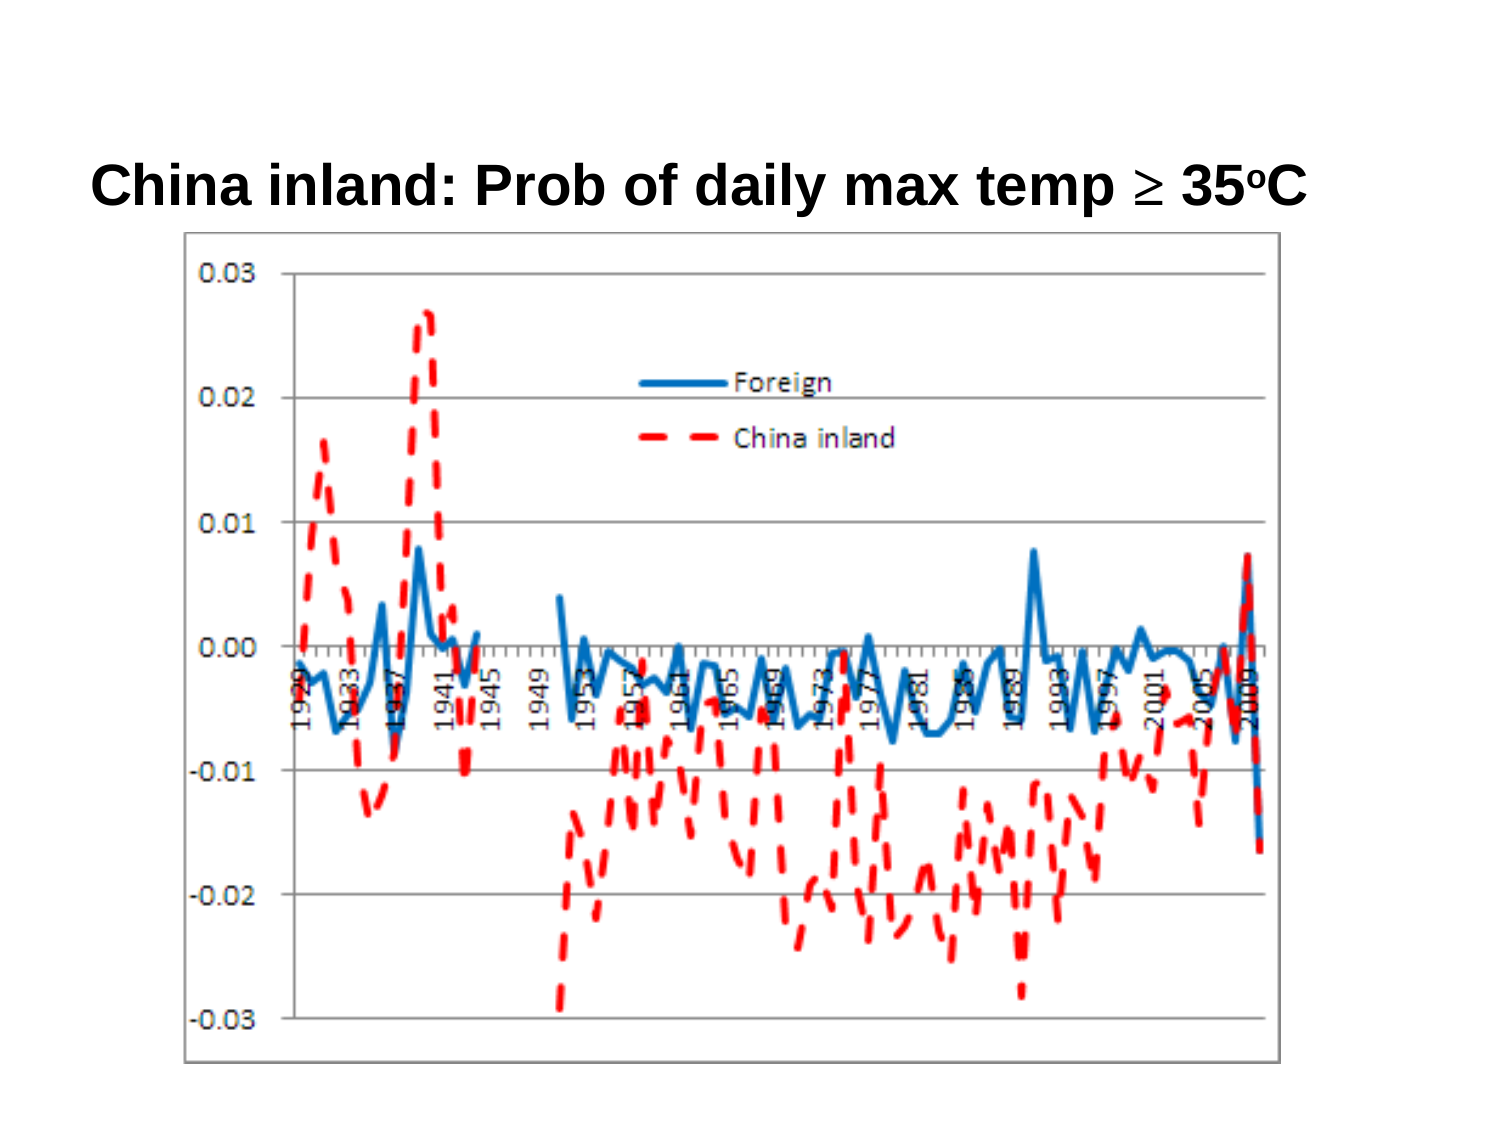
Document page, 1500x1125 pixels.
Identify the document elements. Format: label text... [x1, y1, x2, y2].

title China inland: Prob of daily max temp ≥ 35oC [75, 45, 1425, 233]
picture [182, 232, 1281, 1064]
